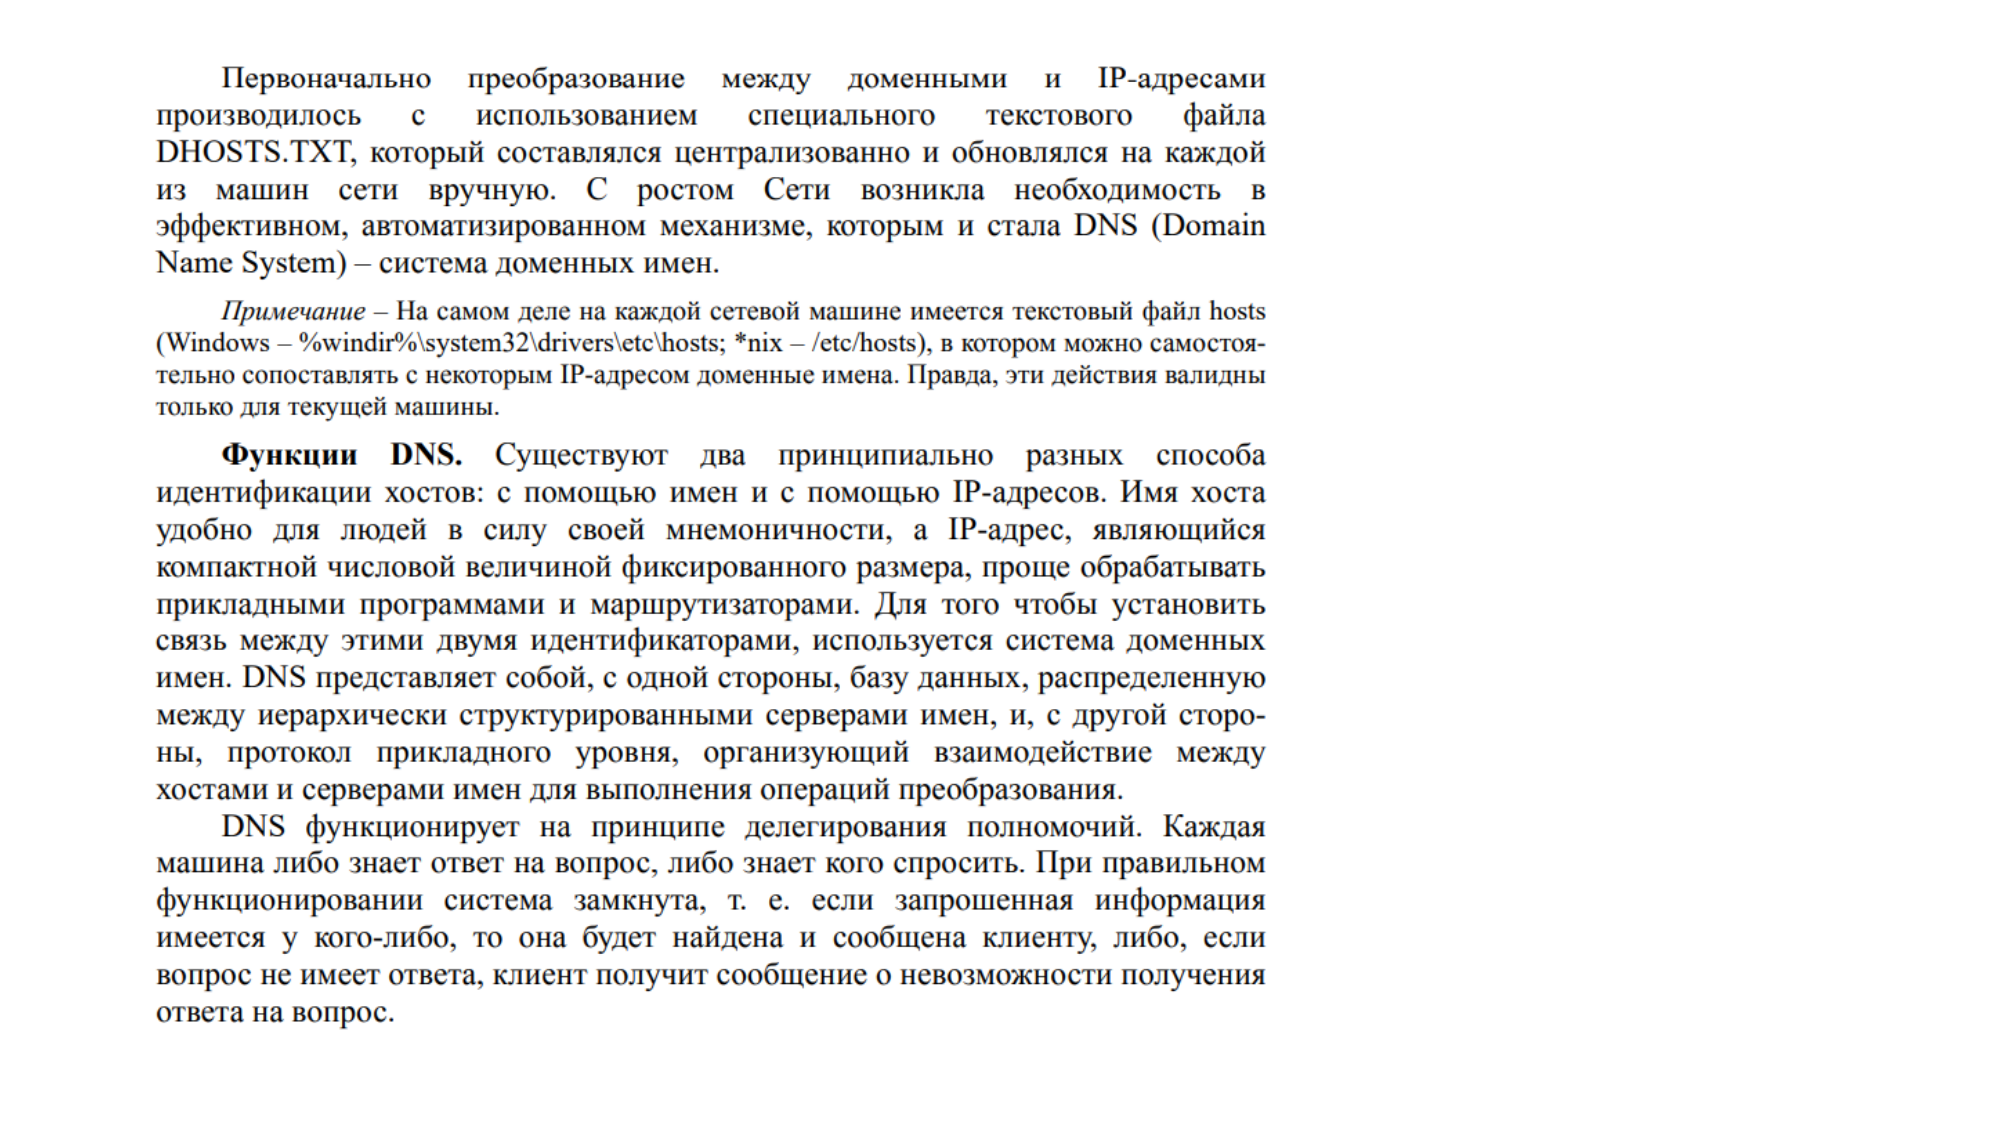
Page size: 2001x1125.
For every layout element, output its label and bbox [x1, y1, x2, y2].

picture [135, 53, 1285, 1030]
